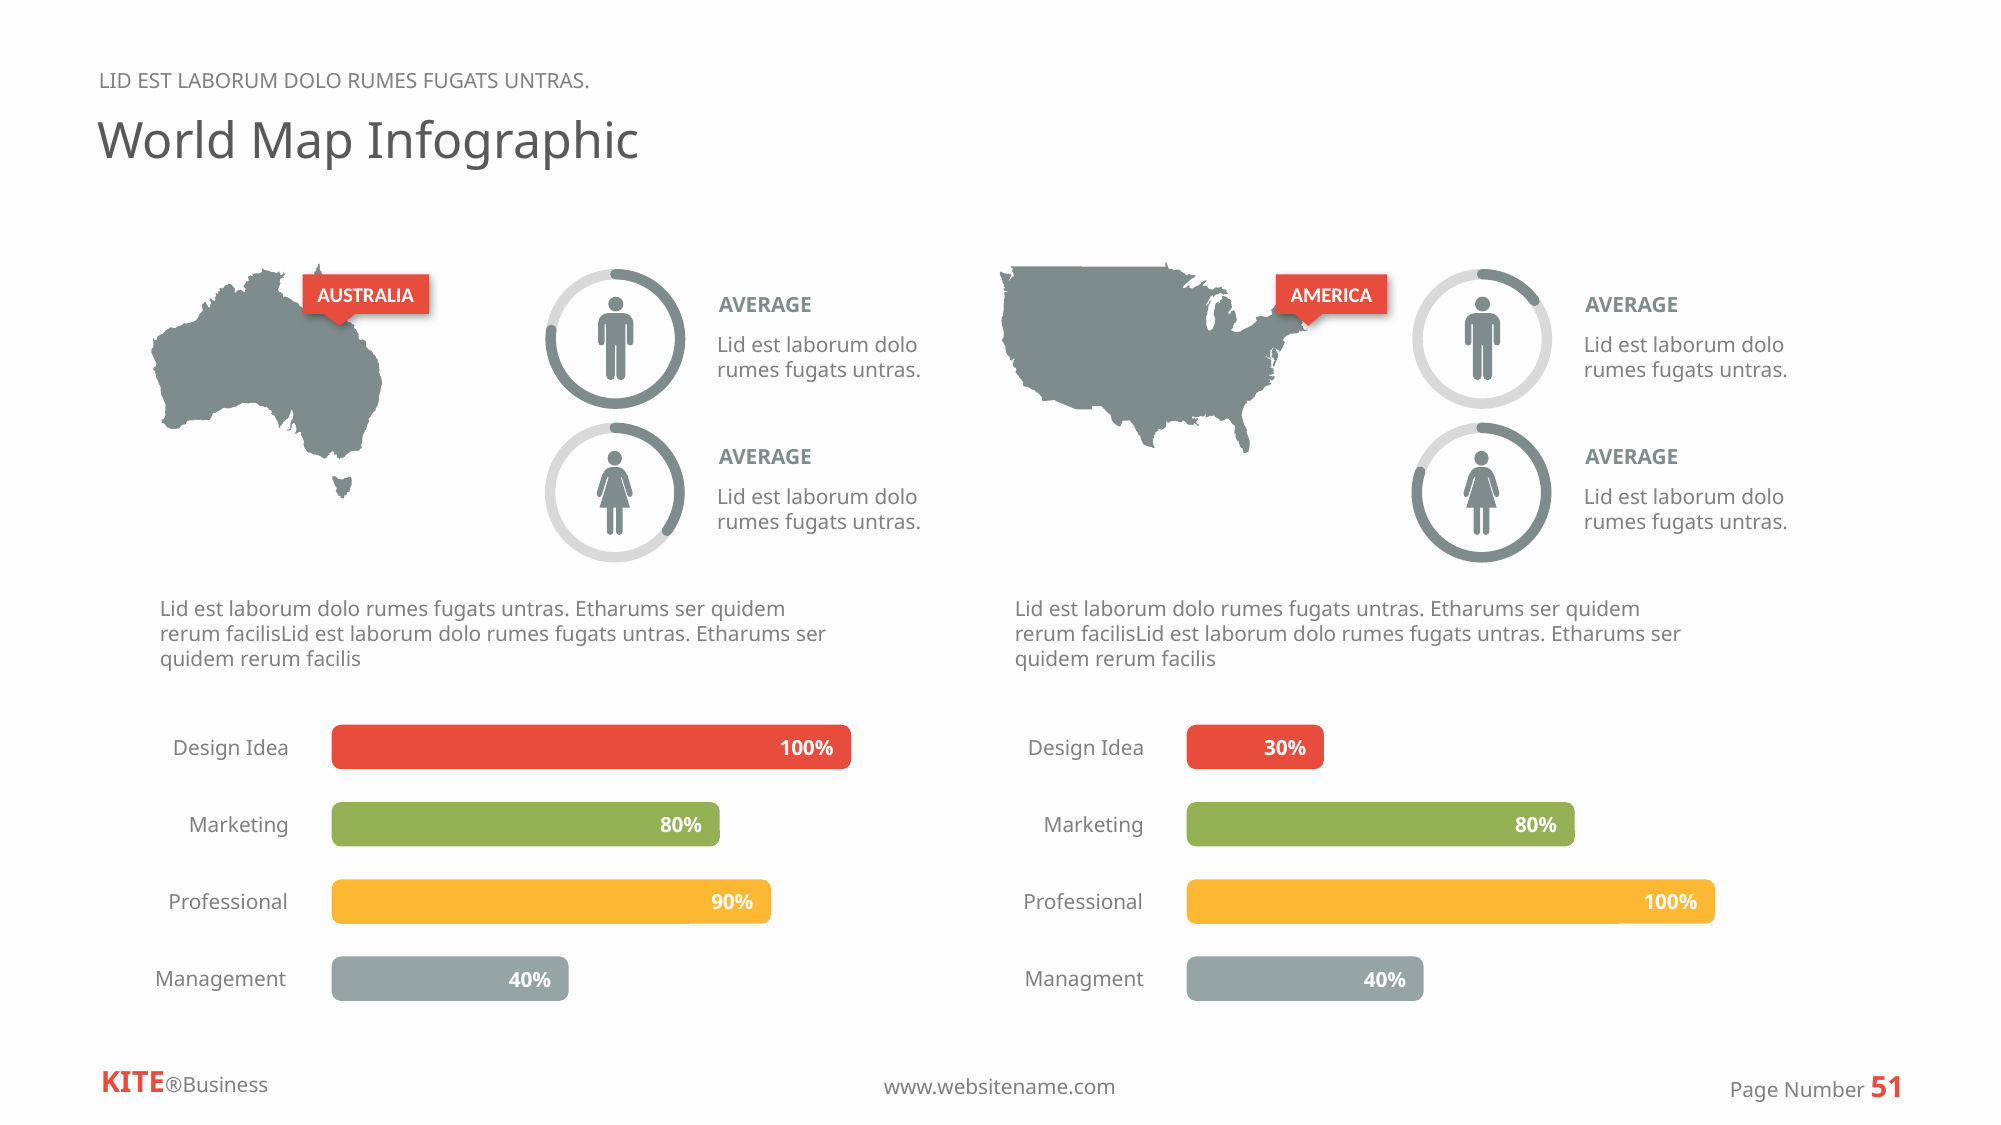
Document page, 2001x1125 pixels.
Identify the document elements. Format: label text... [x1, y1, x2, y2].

text_box Professional [153, 881, 303, 921]
text_box Lid est laborum dolo rumes fugats untras. [702, 324, 1000, 389]
text_box [550, 273, 681, 405]
text_box [999, 262, 1305, 453]
text_box Managment [1009, 958, 1159, 998]
text_box 30% [1185, 723, 1325, 771]
text_box Marketing [1028, 804, 1159, 844]
text_box AMERICA [1275, 274, 1388, 326]
text_box Lid est laborum dolo rumes fugats untras. [1569, 475, 1867, 541]
text_box 100% [1185, 878, 1717, 925]
text_box [614, 427, 680, 532]
text_box Marketing [174, 804, 304, 844]
text_box 90% [330, 878, 772, 925]
text_box Design Idea [1013, 726, 1160, 767]
text_box KITE®Business [85, 1056, 284, 1106]
text_box Management [140, 958, 301, 998]
text_box 40% [330, 955, 570, 1002]
text_box AVERAGE [703, 436, 827, 475]
text_box [1481, 273, 1535, 339]
text_box AVERAGE [1570, 284, 1694, 324]
text_box World Map Infographic [82, 101, 656, 176]
text_box AVERAGE [703, 284, 827, 324]
text_box AVERAGE [1570, 436, 1694, 475]
text_box LID EST LABORUM DOLO RUMES FUGATS UNTRAS. [84, 60, 645, 101]
text_box Page Number 51 [1715, 1061, 1919, 1112]
text_box Professional [1008, 881, 1158, 921]
text_box [1416, 273, 1548, 405]
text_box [149, 262, 383, 500]
text_box Lid est laborum dolo rumes fugats untras. Etharums ser quidem rerum facilisLid est laborum dolo rumes fugats untras. Etharums ser quidem rerum facilis [999, 587, 1707, 678]
text_box AUSTRALIA [383, 274, 429, 314]
text_box Lid est laborum dolo rumes fugats untras. [702, 475, 1000, 541]
text_box Design Idea [158, 726, 305, 767]
text_box 100% [330, 723, 853, 771]
text_box [1419, 426, 1486, 492]
text_box 40% [1185, 955, 1425, 1002]
text_box [549, 426, 669, 559]
text_box www.websitename.com [869, 1066, 1131, 1107]
text_box 80% [330, 800, 721, 848]
text_box Lid est laborum dolo rumes fugats untras. [1569, 324, 1867, 389]
text_box [1416, 427, 1547, 558]
text_box [550, 273, 615, 338]
text_box Lid est laborum dolo rumes fugats untras. Etharums ser quidem rerum facilisLid est laborum dolo rumes fugats untras. Etharums ser quidem rerum facilis [145, 587, 852, 678]
text_box 80% [1185, 800, 1576, 848]
